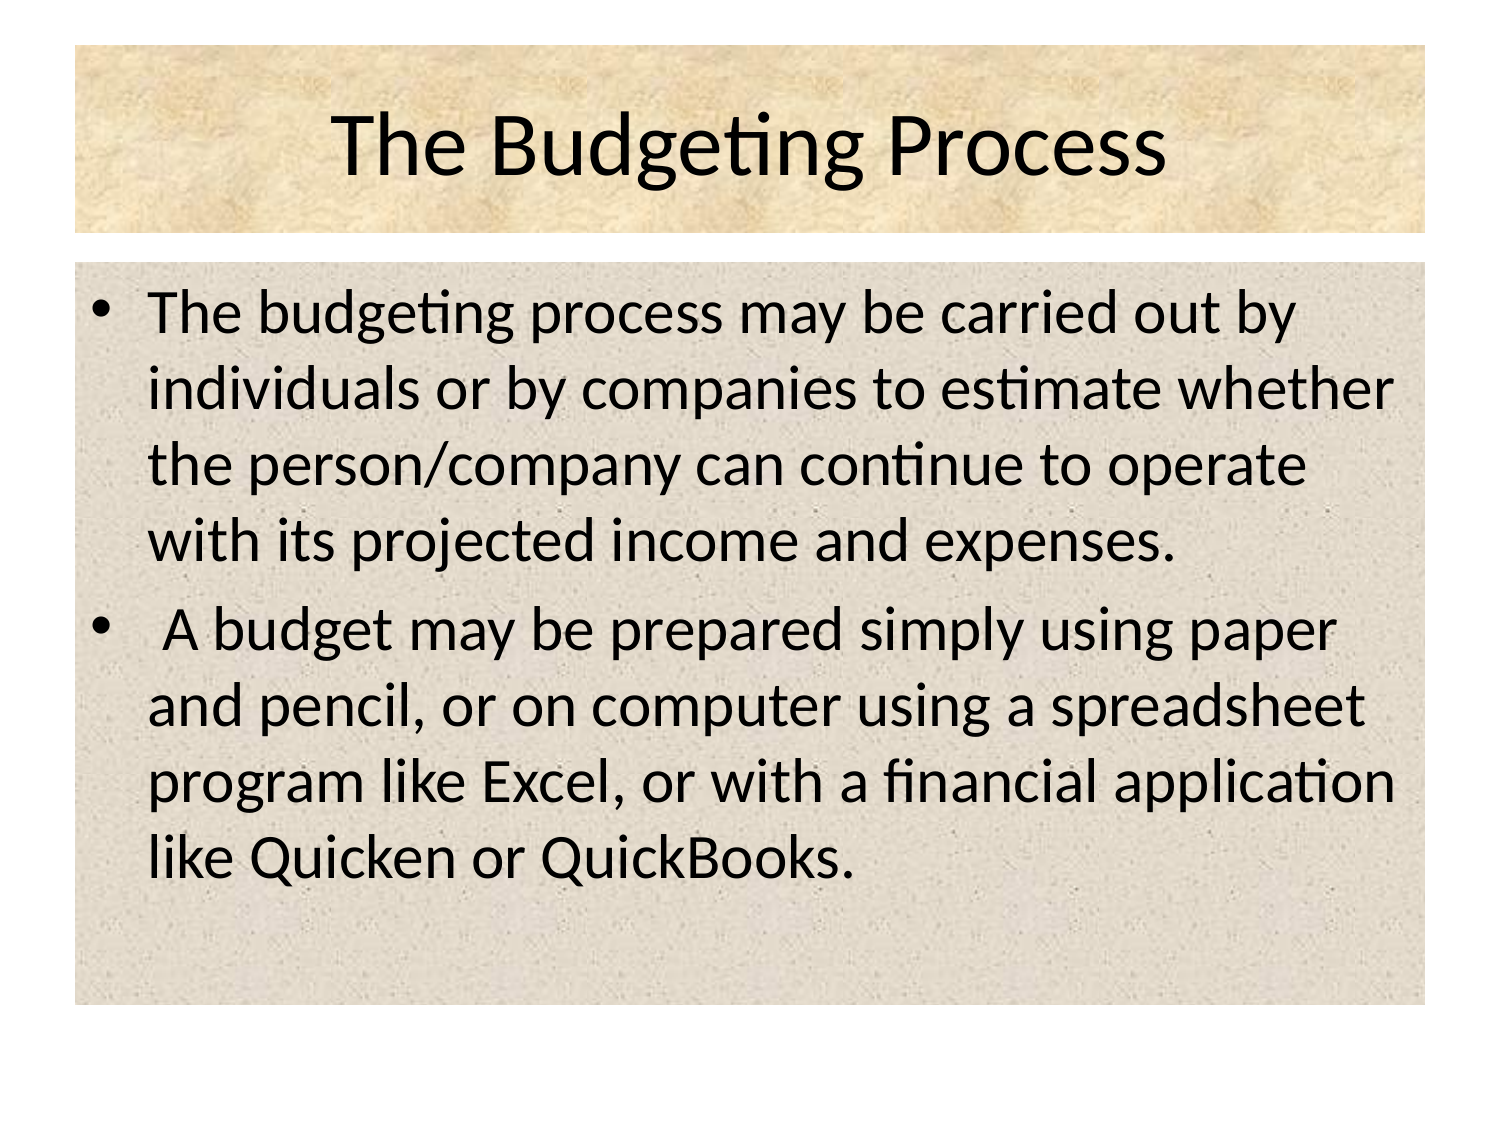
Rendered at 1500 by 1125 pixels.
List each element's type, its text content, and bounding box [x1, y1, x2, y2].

list The budgeting process may be carried out by individuals or by companies to estimate whether the person/company can continue to operate with its projected income and expenses. A budget may be prepared simply using paper and pencil, or on computer using a spreadsheet program like Excel, or with a financial application like Quicken or QuickBooks. [75, 262, 1425, 1005]
title The Budgeting Process [75, 45, 1425, 233]
